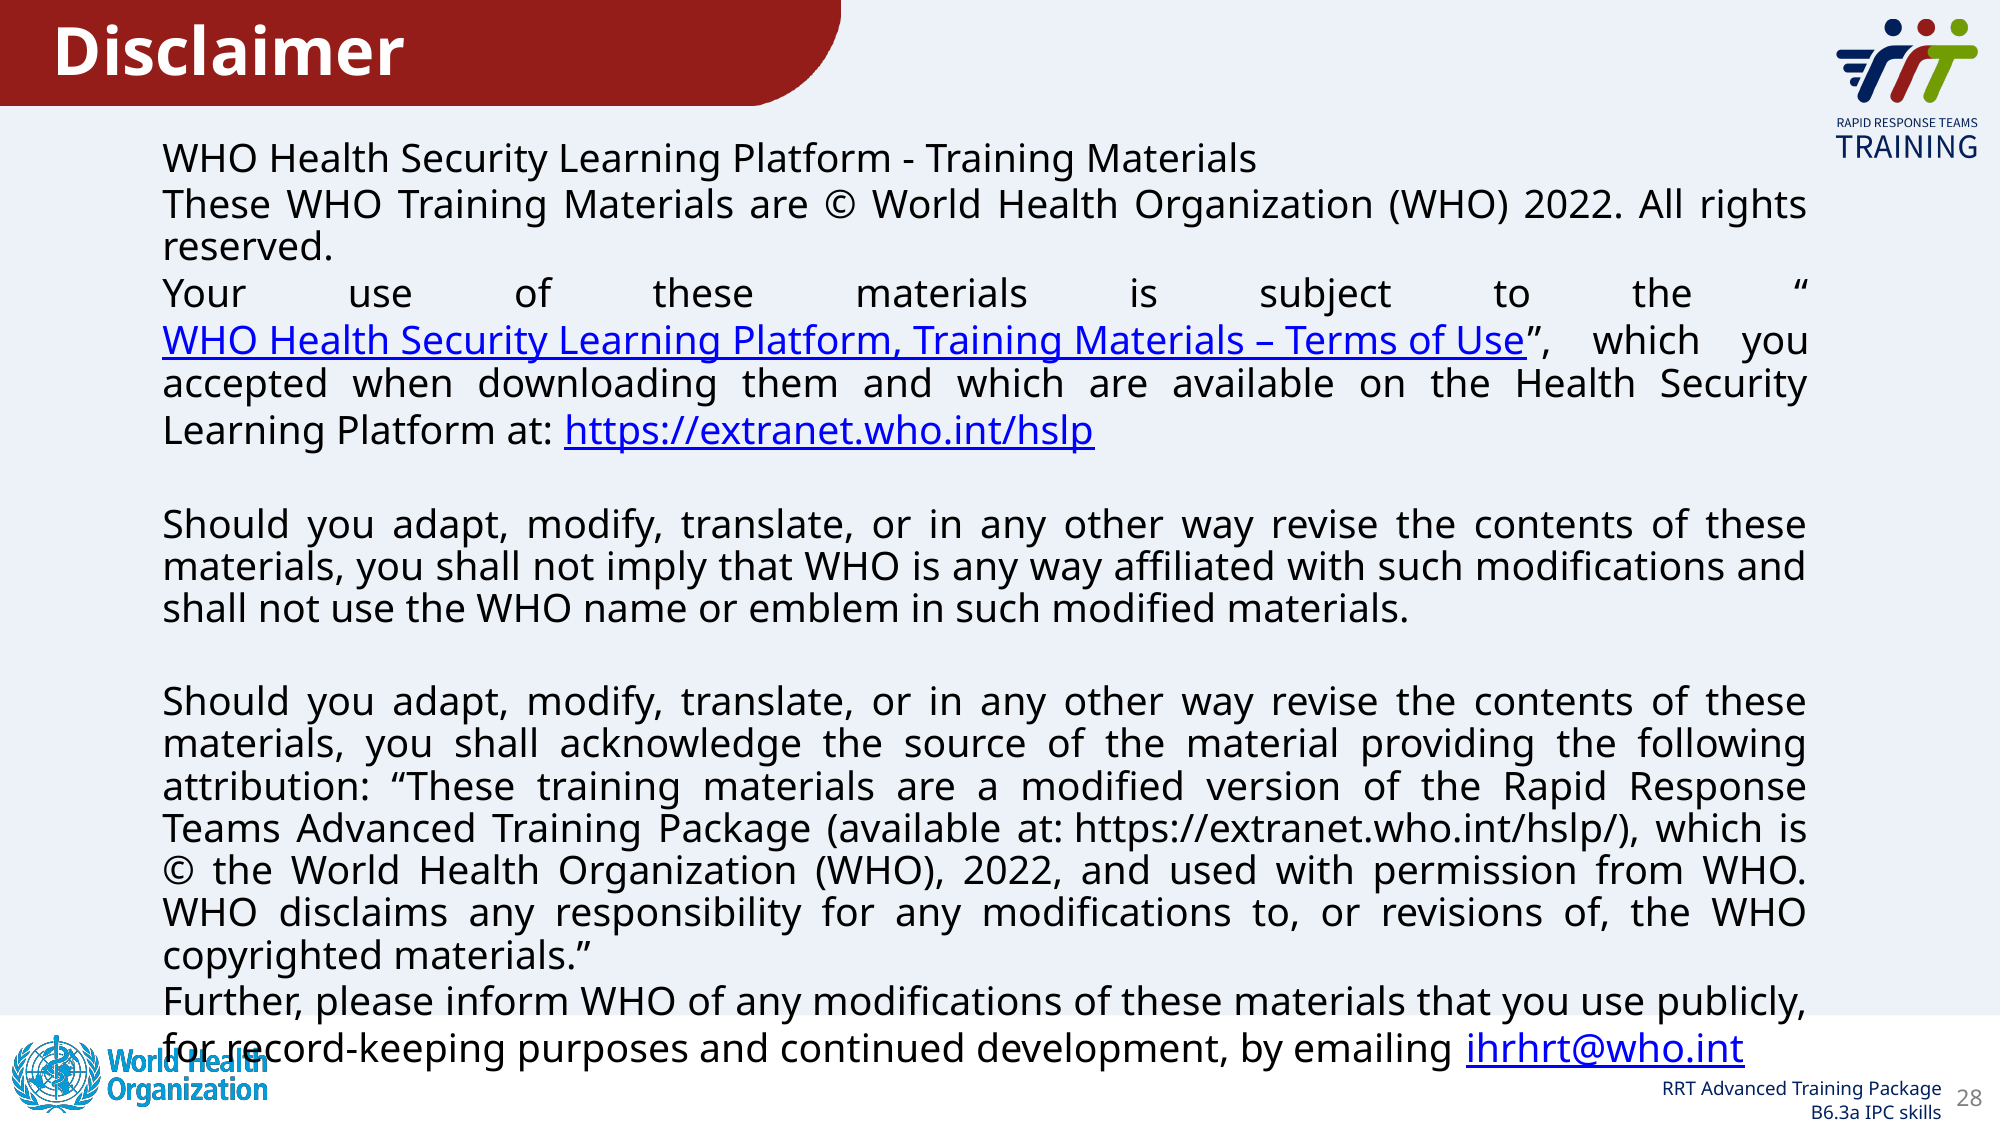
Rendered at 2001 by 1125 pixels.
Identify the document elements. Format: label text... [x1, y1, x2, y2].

picture [71, 1053, 90, 1091]
picture [59, 1035, 267, 1113]
picture [40, 1062, 47, 1070]
picture [50, 1108, 62, 1113]
picture [22, 1062, 26, 1077]
picture [24, 1054, 36, 1087]
picture [1835, 19, 1978, 167]
picture [12, 1083, 48, 1113]
picture [34, 1054, 43, 1078]
picture [12, 1035, 54, 1068]
picture [0, 0, 841, 106]
list WHO Health Security Learning Platform - Training Materials These WHO Training Materials are © World Health Organization (WHO) 2022. All rights reserved. Your use of these materials is subject to the “WHO Health Security Learning Platform, Training Materials – Terms of Use”, which you accepted when downloading them and which are available on the Health Security Learning Platform at: https://extranet.who.int/hslp Should you adapt, modify, translate, or in any other way revise the contents of these materials, you shall not imply that WHO is any way affiliated with such modifications and shall not use the WHO name or emblem in such modified materials. Should you adapt, modify, translate, or in any other way revise the contents of these materials, you shall acknowledge the source of the material providing the following attribution: “These training materials are a modified version of the Rapid Response Teams Advanced Training Package (available at: https://extranet.who.int/hslp/), which is © the World Health Organization (WHO), 2022, and used with permission from WHO. WHO disclaims any responsibility for any modifications to, or revisions of, the WHO copyrighted materials.” Further, please inform WHO of any modifications of these materials that you use publicly, for record-keeping purposes and continued development, by emailing ihrhrt@who.int [161, 137, 1811, 993]
picture [46, 1056, 54, 1062]
picture [30, 1083, 37, 1091]
picture [36, 1088, 78, 1105]
